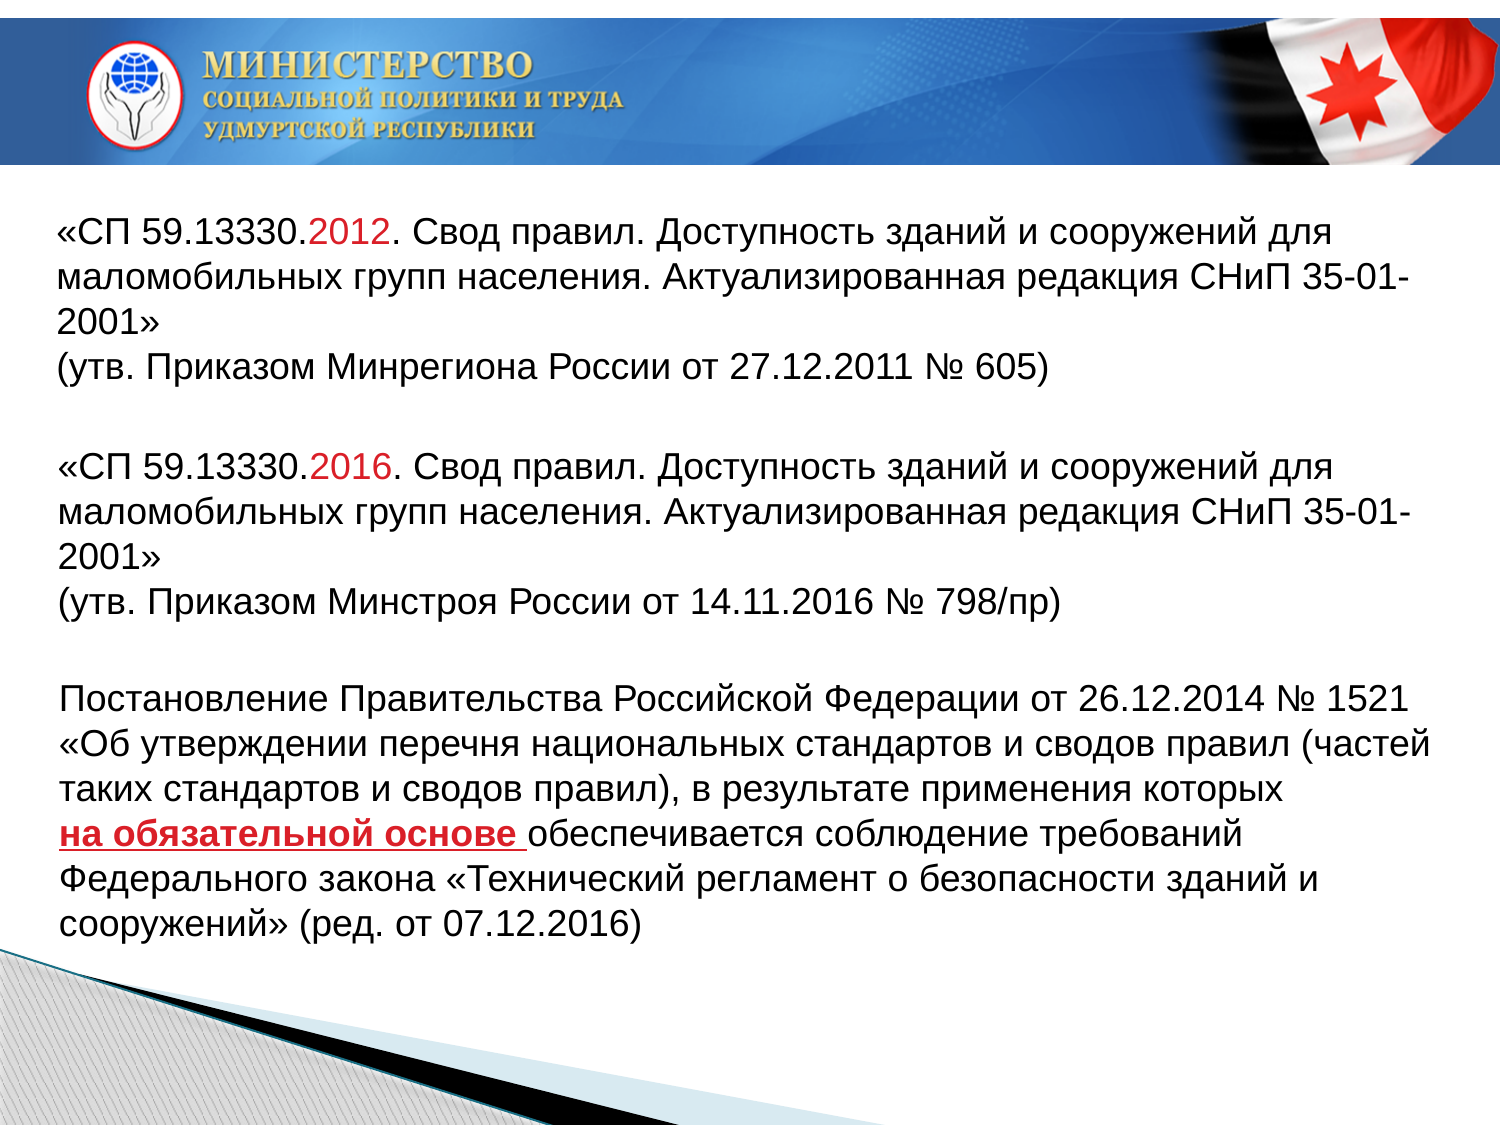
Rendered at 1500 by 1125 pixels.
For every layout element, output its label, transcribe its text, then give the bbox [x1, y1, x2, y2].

text_box Постановление Правительства Российской Федерации от 26.12.2014 № 1521 «Об утверждении перечня национальных стандартов и сводов правил (частей таких стандартов и сводов правил), в результате применения которых на обязательной основе обеспечивается соблюдение требований Федерального закона «Технический регламент о безопасности зданий и сооружений» (ред. от 07.12.2016) [44, 666, 1448, 952]
picture [0, 18, 1500, 165]
text_box «СП 59.13330.2012. Свод правил. Доступность зданий и сооружений для маломобильных групп населения. Актуализированная редакция СНиП 35-01-2001» (утв. Приказом Минрегиона России от 27.12.2011 № 605) [41, 199, 1459, 395]
text_box «СП 59.13330.2016. Свод правил. Доступность зданий и сооружений для маломобильных групп населения. Актуализированная редакция СНиП 35-01-2001» (утв. Приказом Минстроя России от 14.11.2016 № 798/пр) [42, 434, 1447, 630]
